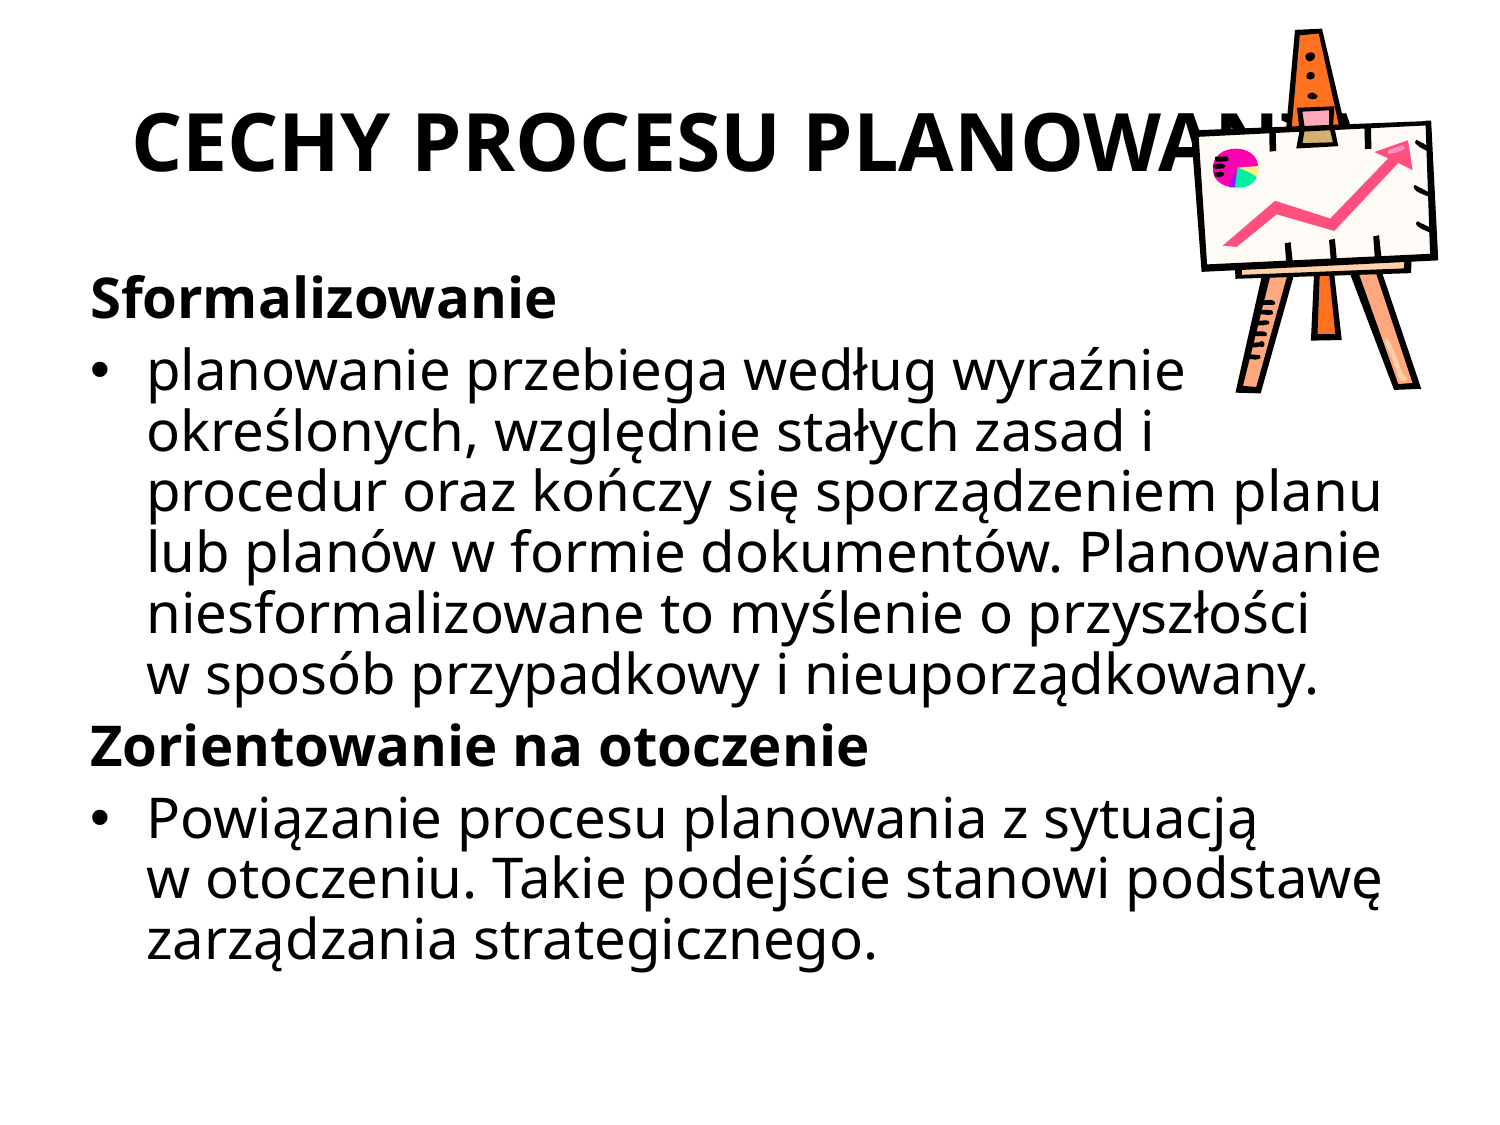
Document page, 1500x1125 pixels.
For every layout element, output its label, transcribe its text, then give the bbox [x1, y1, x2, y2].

picture [1186, 24, 1443, 398]
list Sformalizowanie planowanie przebiega według wyraźnie określonych, względnie stałych zasad i procedur oraz kończy się sporządzeniem planu lub planów w formie dokumentów. Planowanie niesformalizowane to myślenie o przyszłości w sposób przypadkowy i nieuporządkowany. Zorientowanie na otoczenie Powiązanie procesu planowania z sytuacją w otoczeniu. Takie podejście stanowi podstawę zarządzania strategicznego. [74, 262, 1426, 1006]
title CECHY PROCESU PLANOWANIA [74, 44, 1181, 233]
